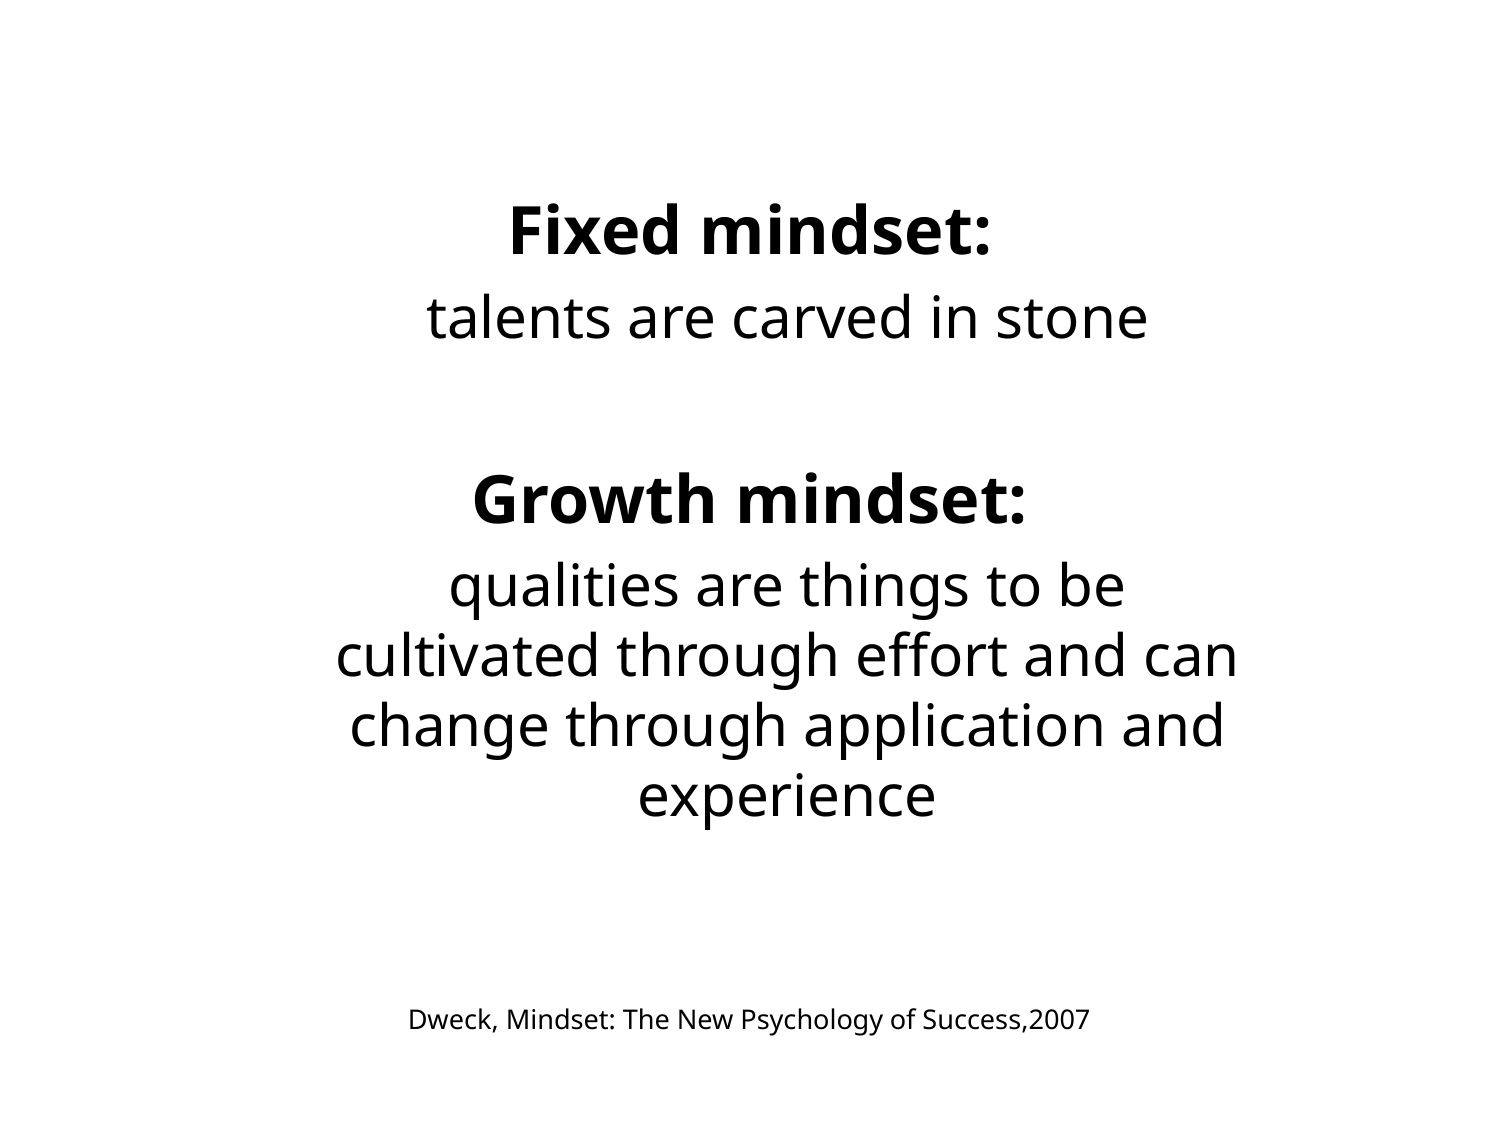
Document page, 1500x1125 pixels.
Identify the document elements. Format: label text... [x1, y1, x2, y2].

text_box Dweck, Mindset: The New Psychology of Success,2007 [408, 1002, 1091, 1036]
subtitle Fixed mindset: talents are carved in stone Growth mindset: qualities are things to be cultivated through effort and can change through application and experience [225, 87, 1275, 814]
